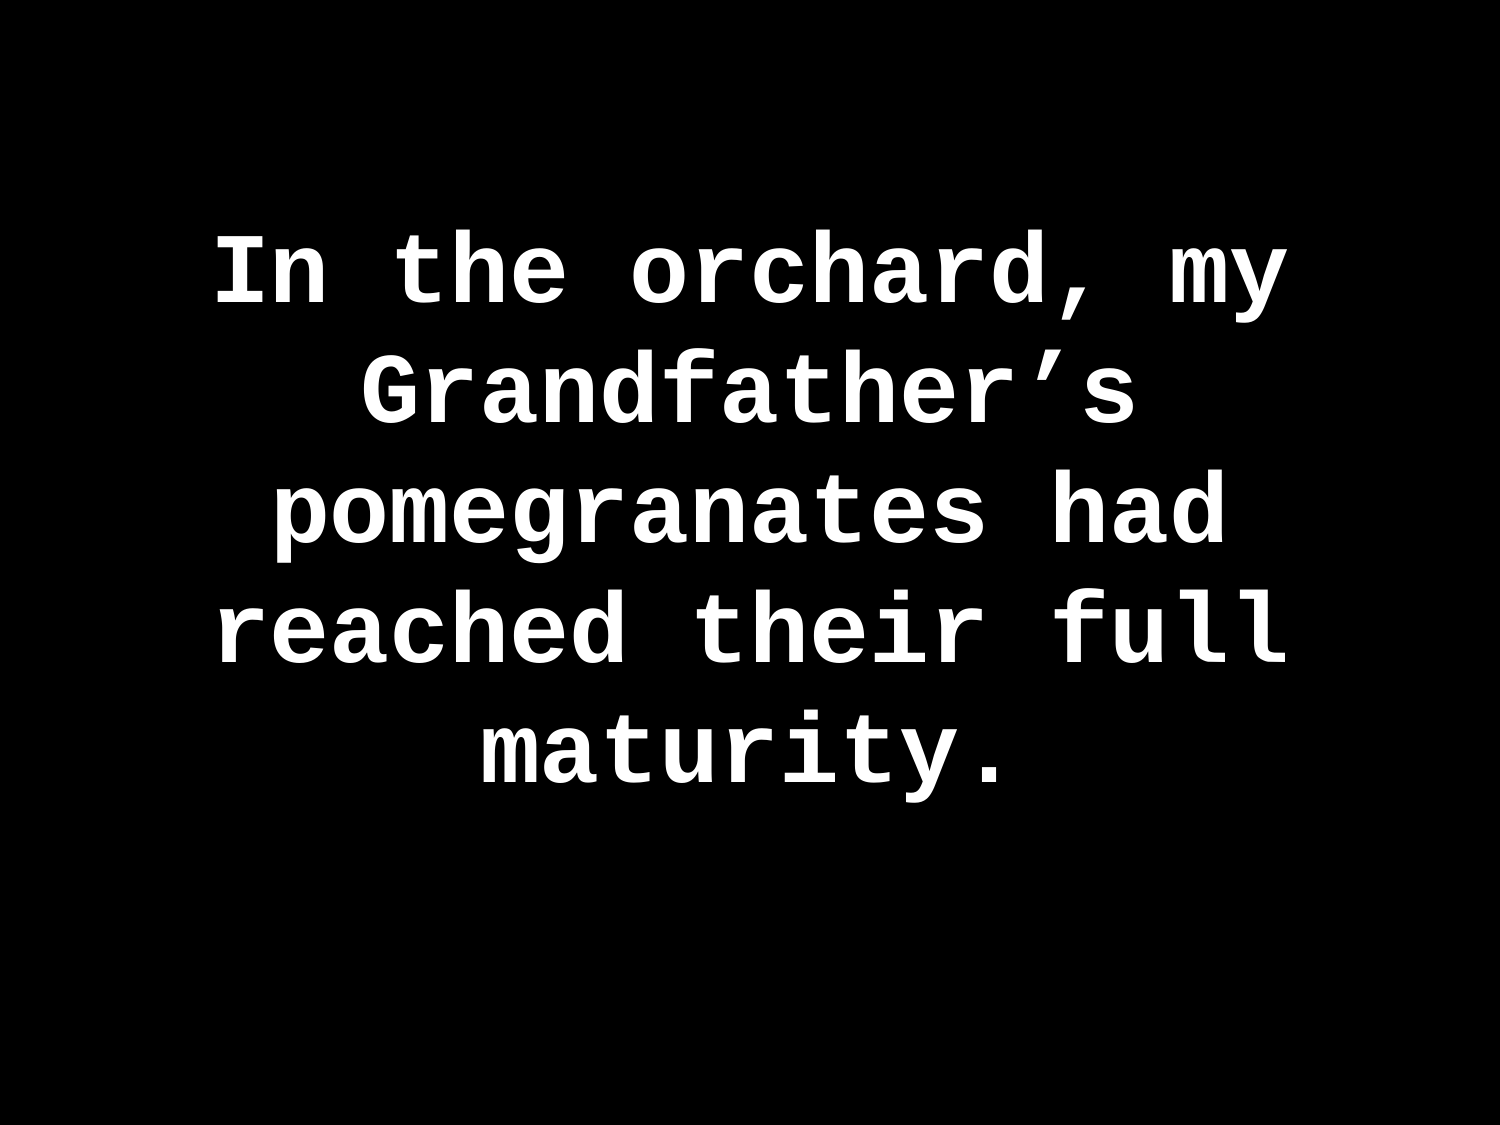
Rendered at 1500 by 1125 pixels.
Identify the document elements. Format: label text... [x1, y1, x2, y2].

title In the orchard, my Grandfather’s pomegranates had reached their full maturity. [75, 42, 1425, 1053]
